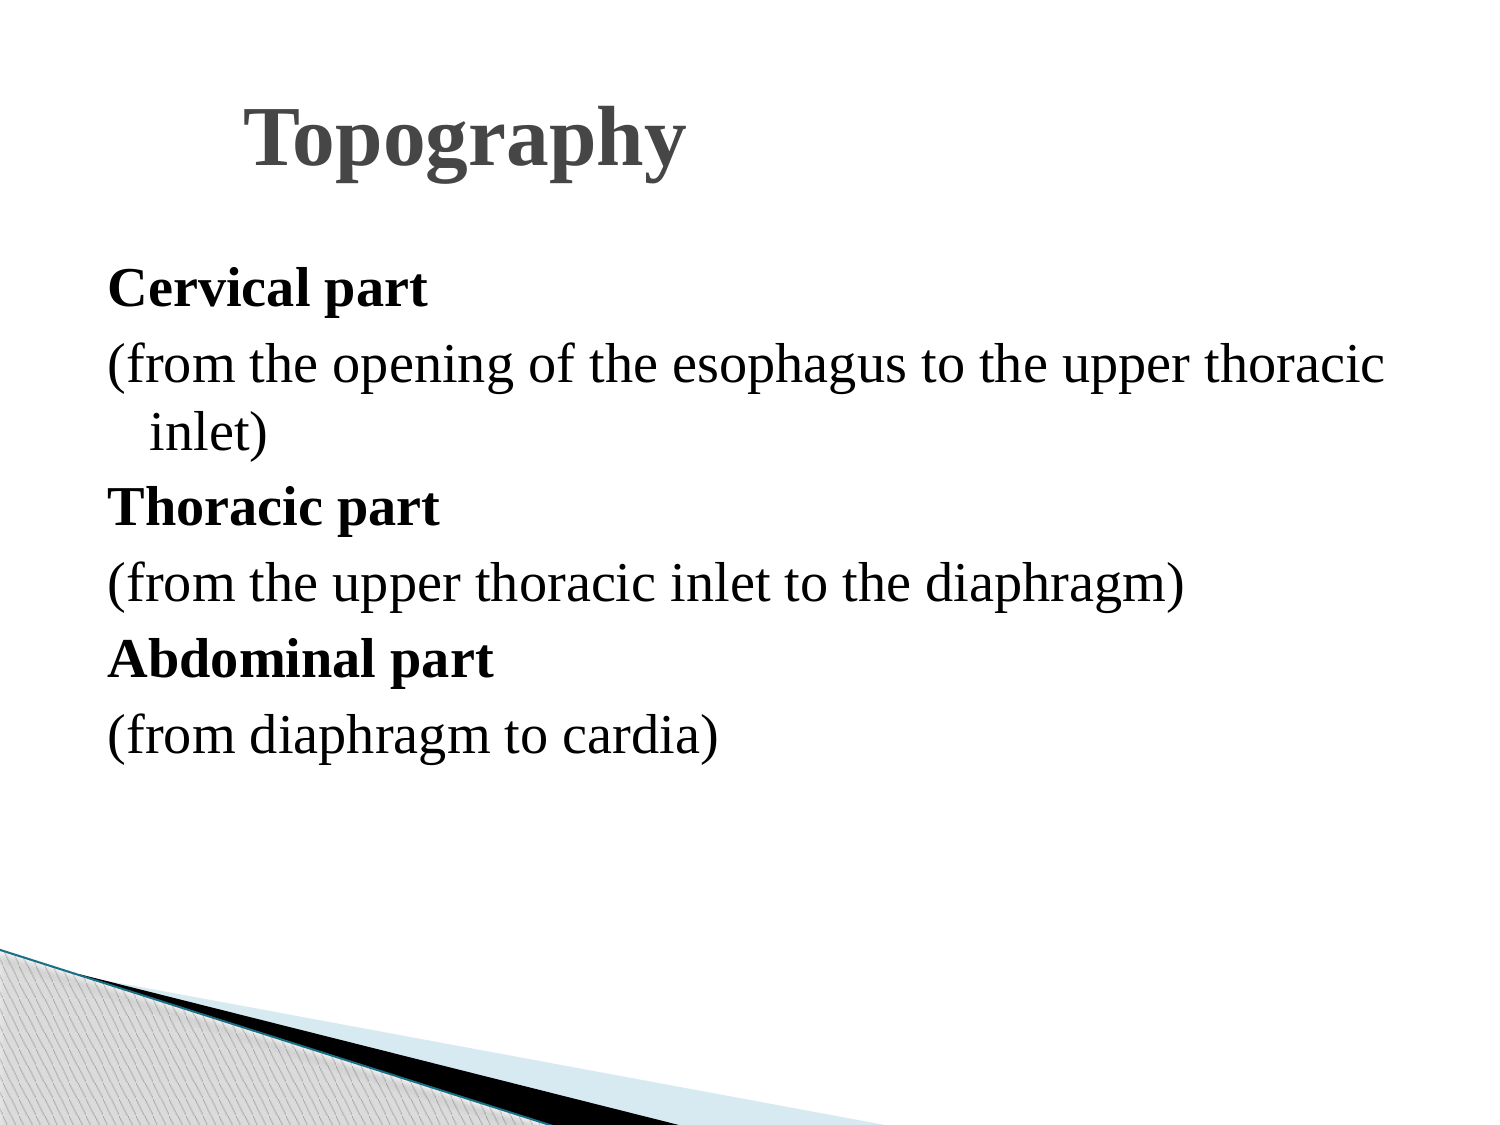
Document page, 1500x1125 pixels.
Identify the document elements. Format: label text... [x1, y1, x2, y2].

list Cervical part (from the opening of the esophagus to the upper thoracic inlet) Thoracic part (from the upper thoracic inlet to the diaphragm) Abdominal part (from diaphragm to cardia) [75, 243, 1425, 986]
title Topography [99, 37, 1450, 225]
